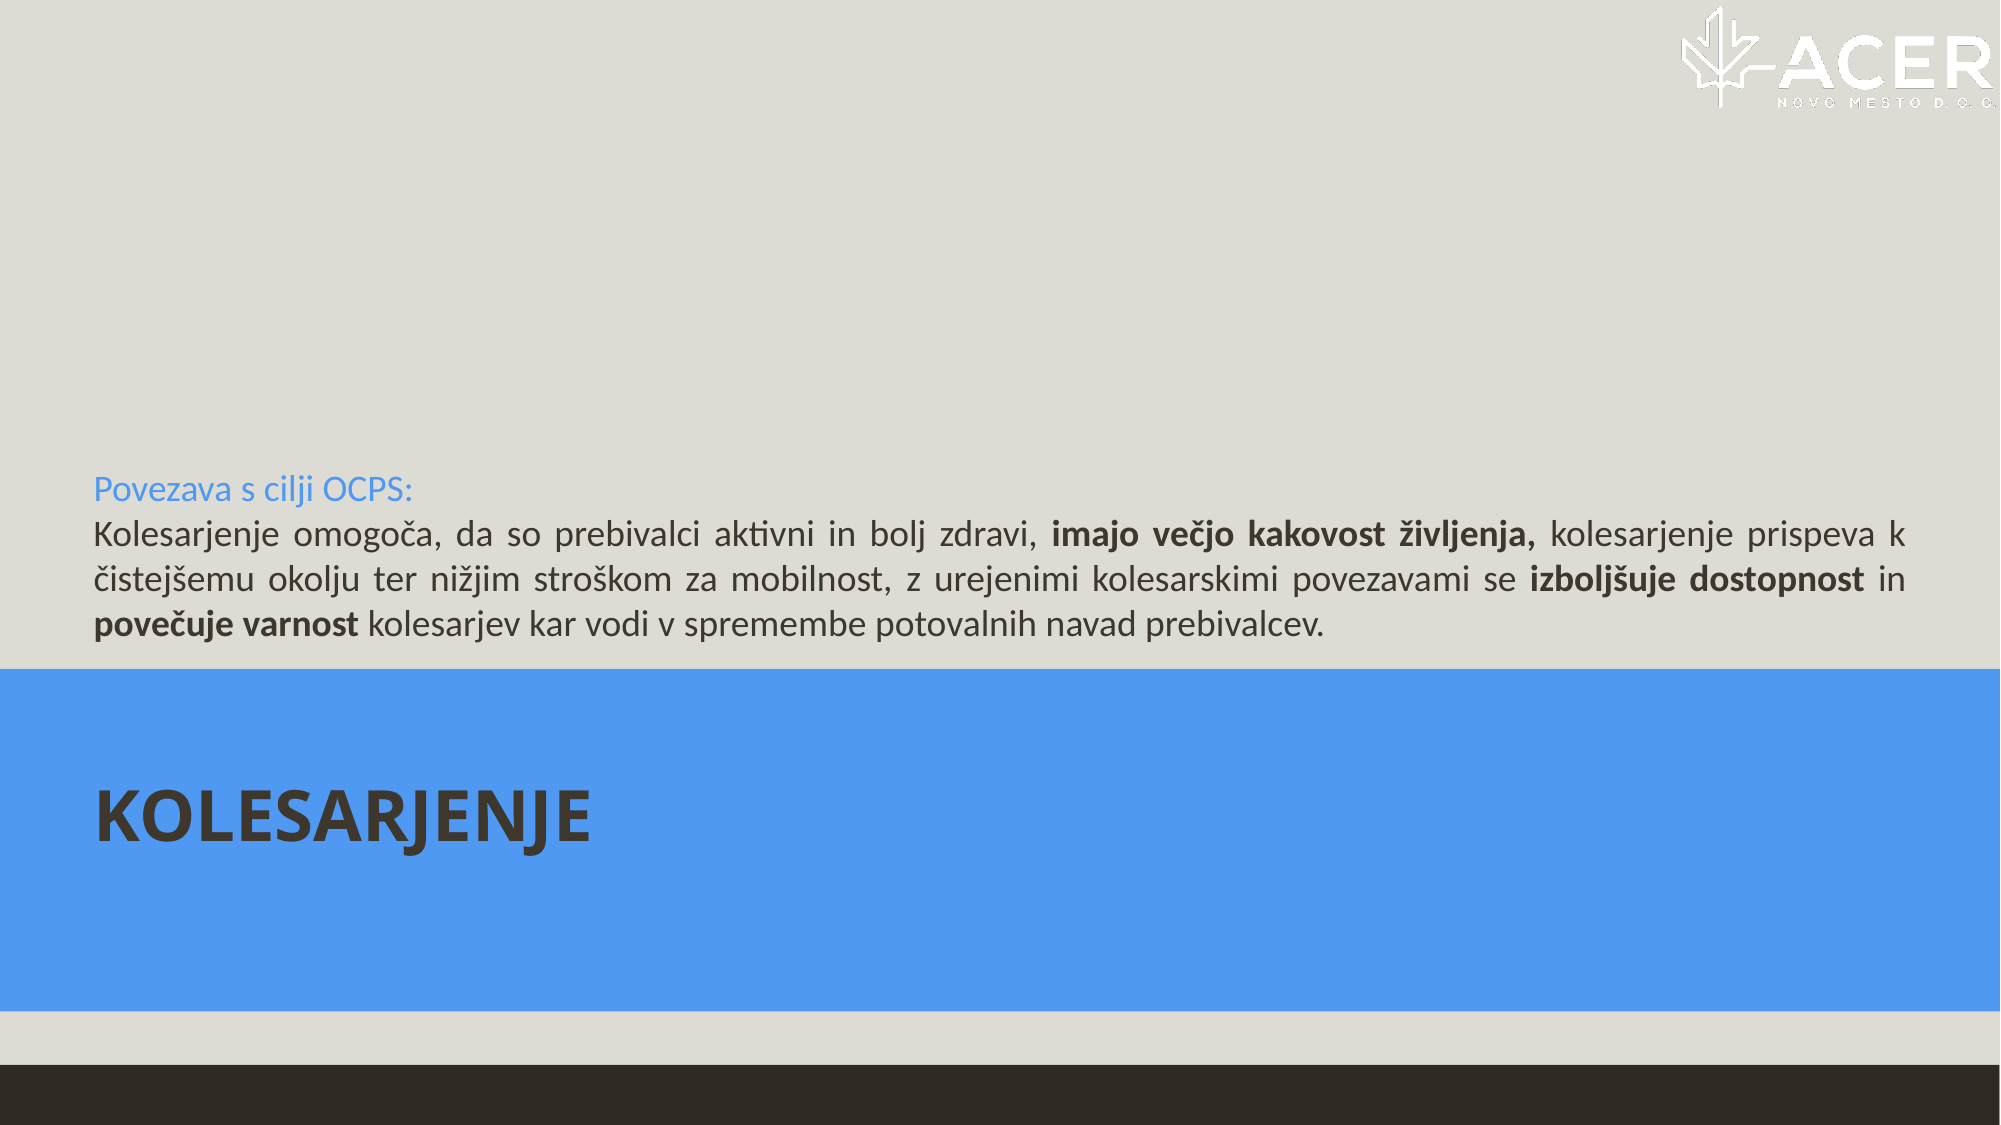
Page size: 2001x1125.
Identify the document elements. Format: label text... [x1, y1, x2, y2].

text_box KOLESARJENJE [78, 651, 1922, 865]
text_box [0, 668, 2000, 1012]
picture [1673, 0, 2000, 117]
text_box Povezava s cilji OCPS: Kolesarjenje omogoča, da so prebivalci aktivni in bolj zdravi, imajo večjo kakovost življenja, kolesarjenje prispeva k čistejšemu okolju ter nižjim stroškom za mobilnost, z urejenimi kolesarskimi povezavami se izboljšuje dostopnost in povečuje varnost kolesarjev kar vodi v spremembe potovalnih navad prebivalcev. [78, 456, 1922, 651]
